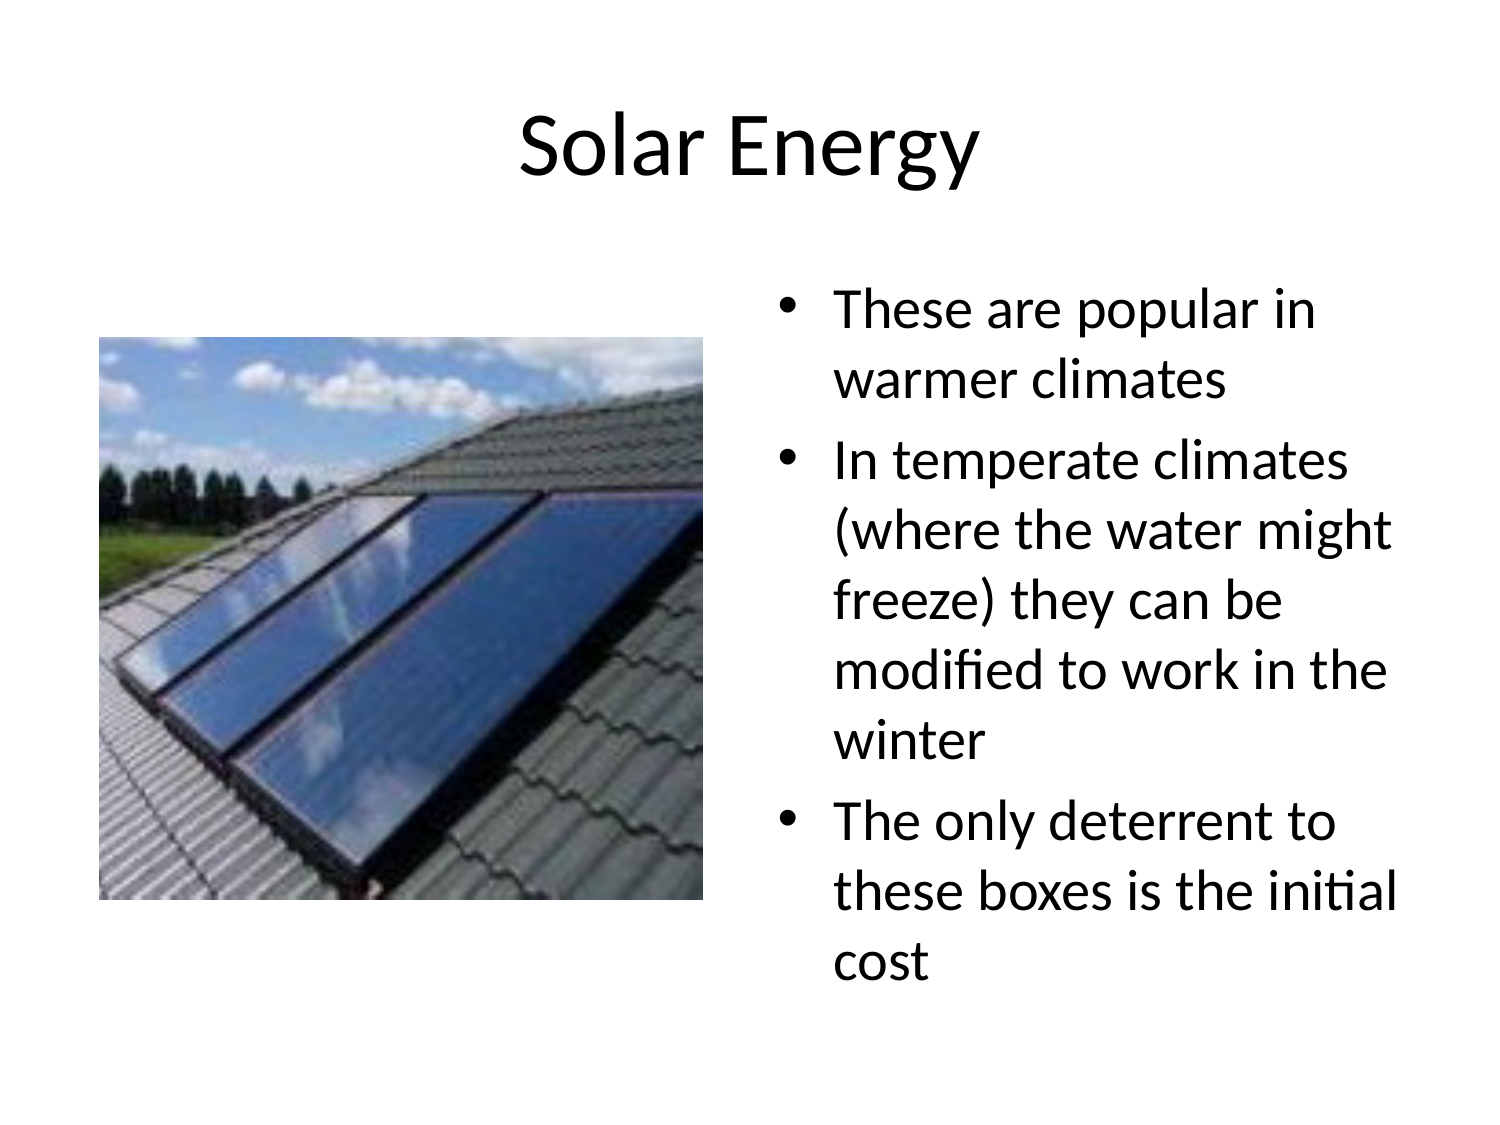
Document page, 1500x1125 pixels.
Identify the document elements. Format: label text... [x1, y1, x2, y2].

list These are popular in warmer climates In temperate climates (where the water might freeze) they can be modified to work in the winter The only deterrent to these boxes is the initial cost [762, 262, 1425, 1005]
title Solar Energy [75, 45, 1425, 233]
picture [99, 337, 703, 901]
